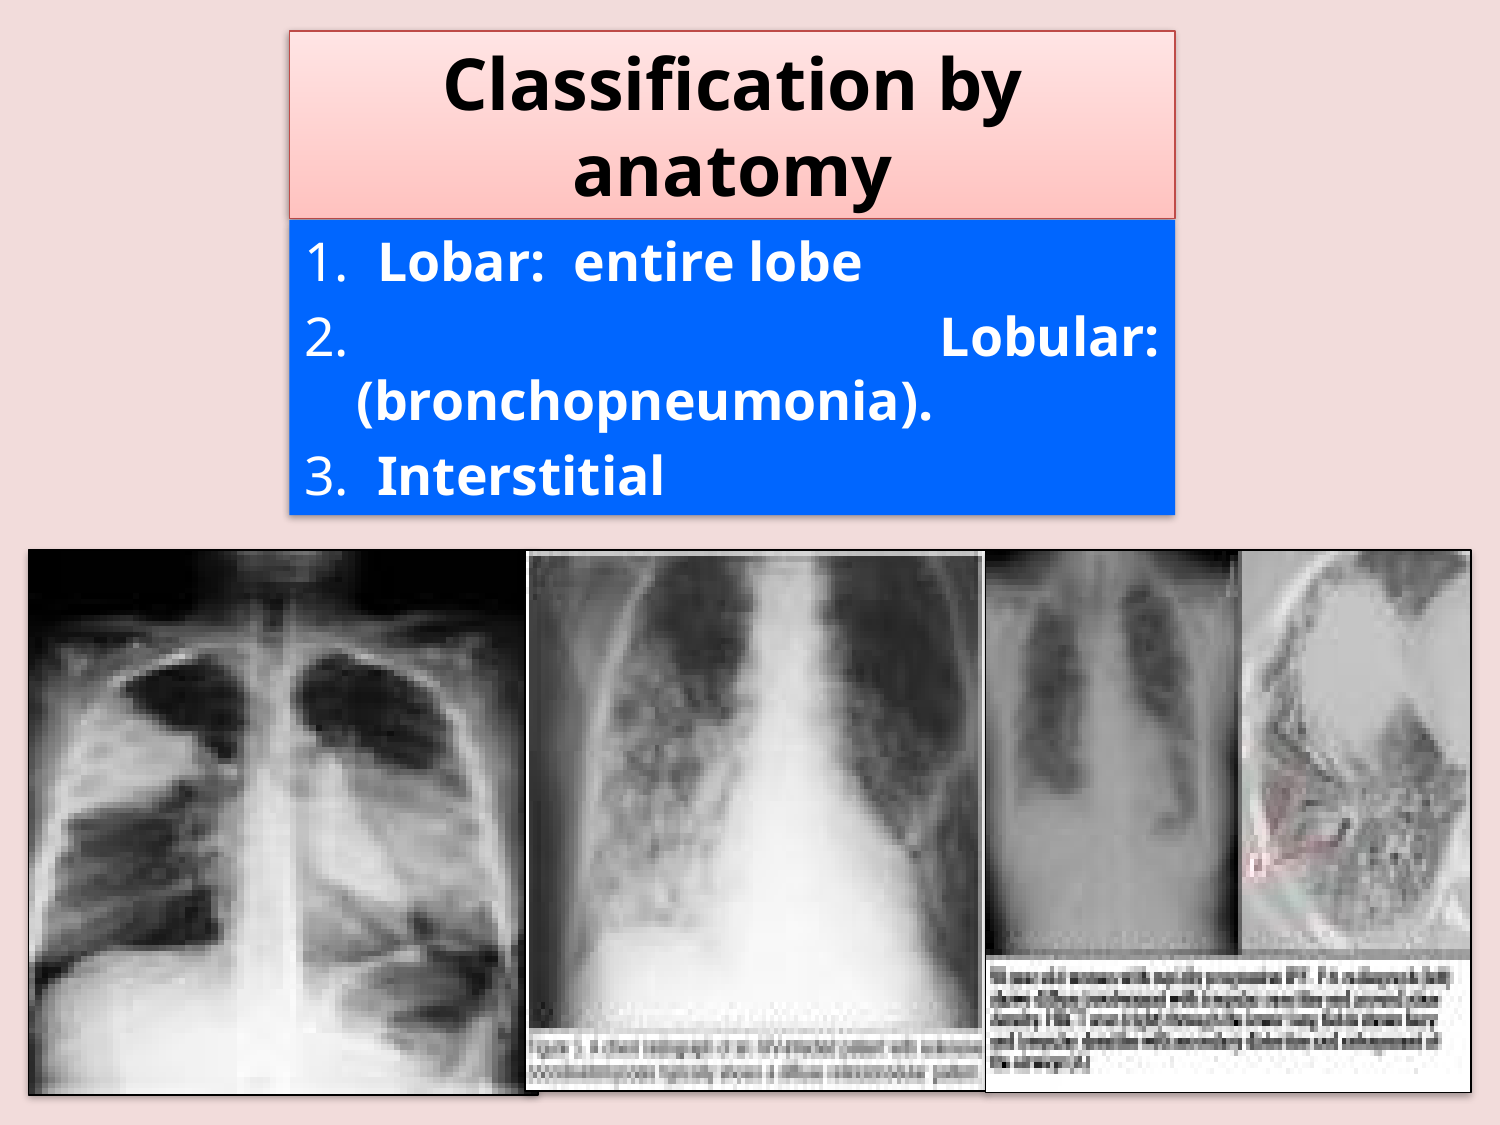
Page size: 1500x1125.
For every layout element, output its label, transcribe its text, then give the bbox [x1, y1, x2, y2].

picture [29, 550, 1471, 1095]
list 1. Lobar: entire lobe 2. Lobular: (bronchopneumonia). 3. Interstitial [289, 219, 1176, 516]
title Classification by anatomy [289, 30, 1176, 219]
